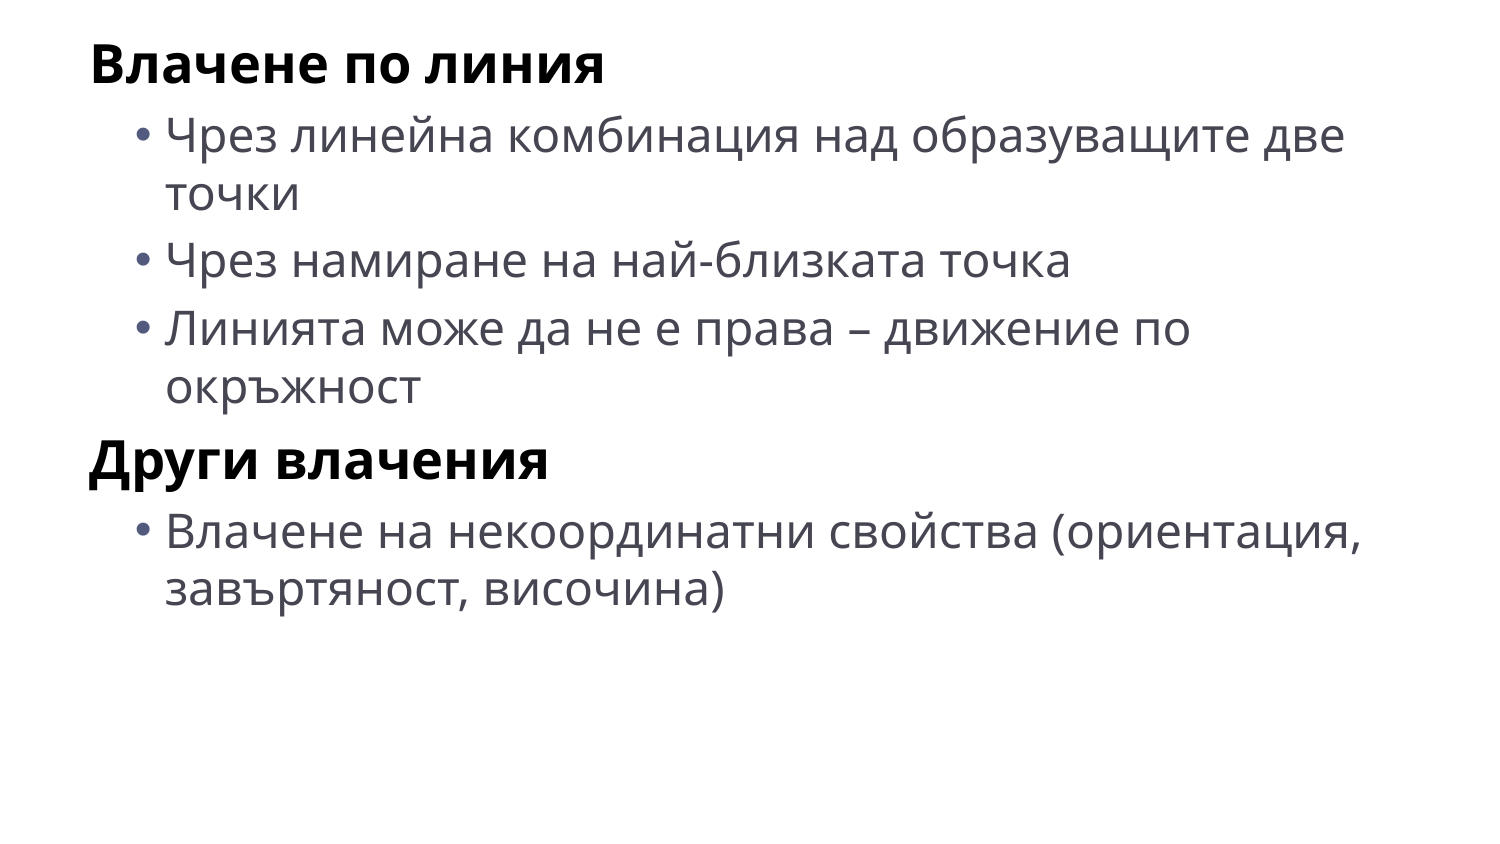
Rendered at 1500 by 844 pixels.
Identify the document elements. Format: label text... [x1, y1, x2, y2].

list Влачене по линия Чрез линейна комбинация над образуващите две точки Чрез намиране на най-близката точка Линията може да не е права – движение по окръжност Други влачения Влачене на некоординатни свойства (ориентация, завъртяност, височина) [75, 21, 1475, 835]
